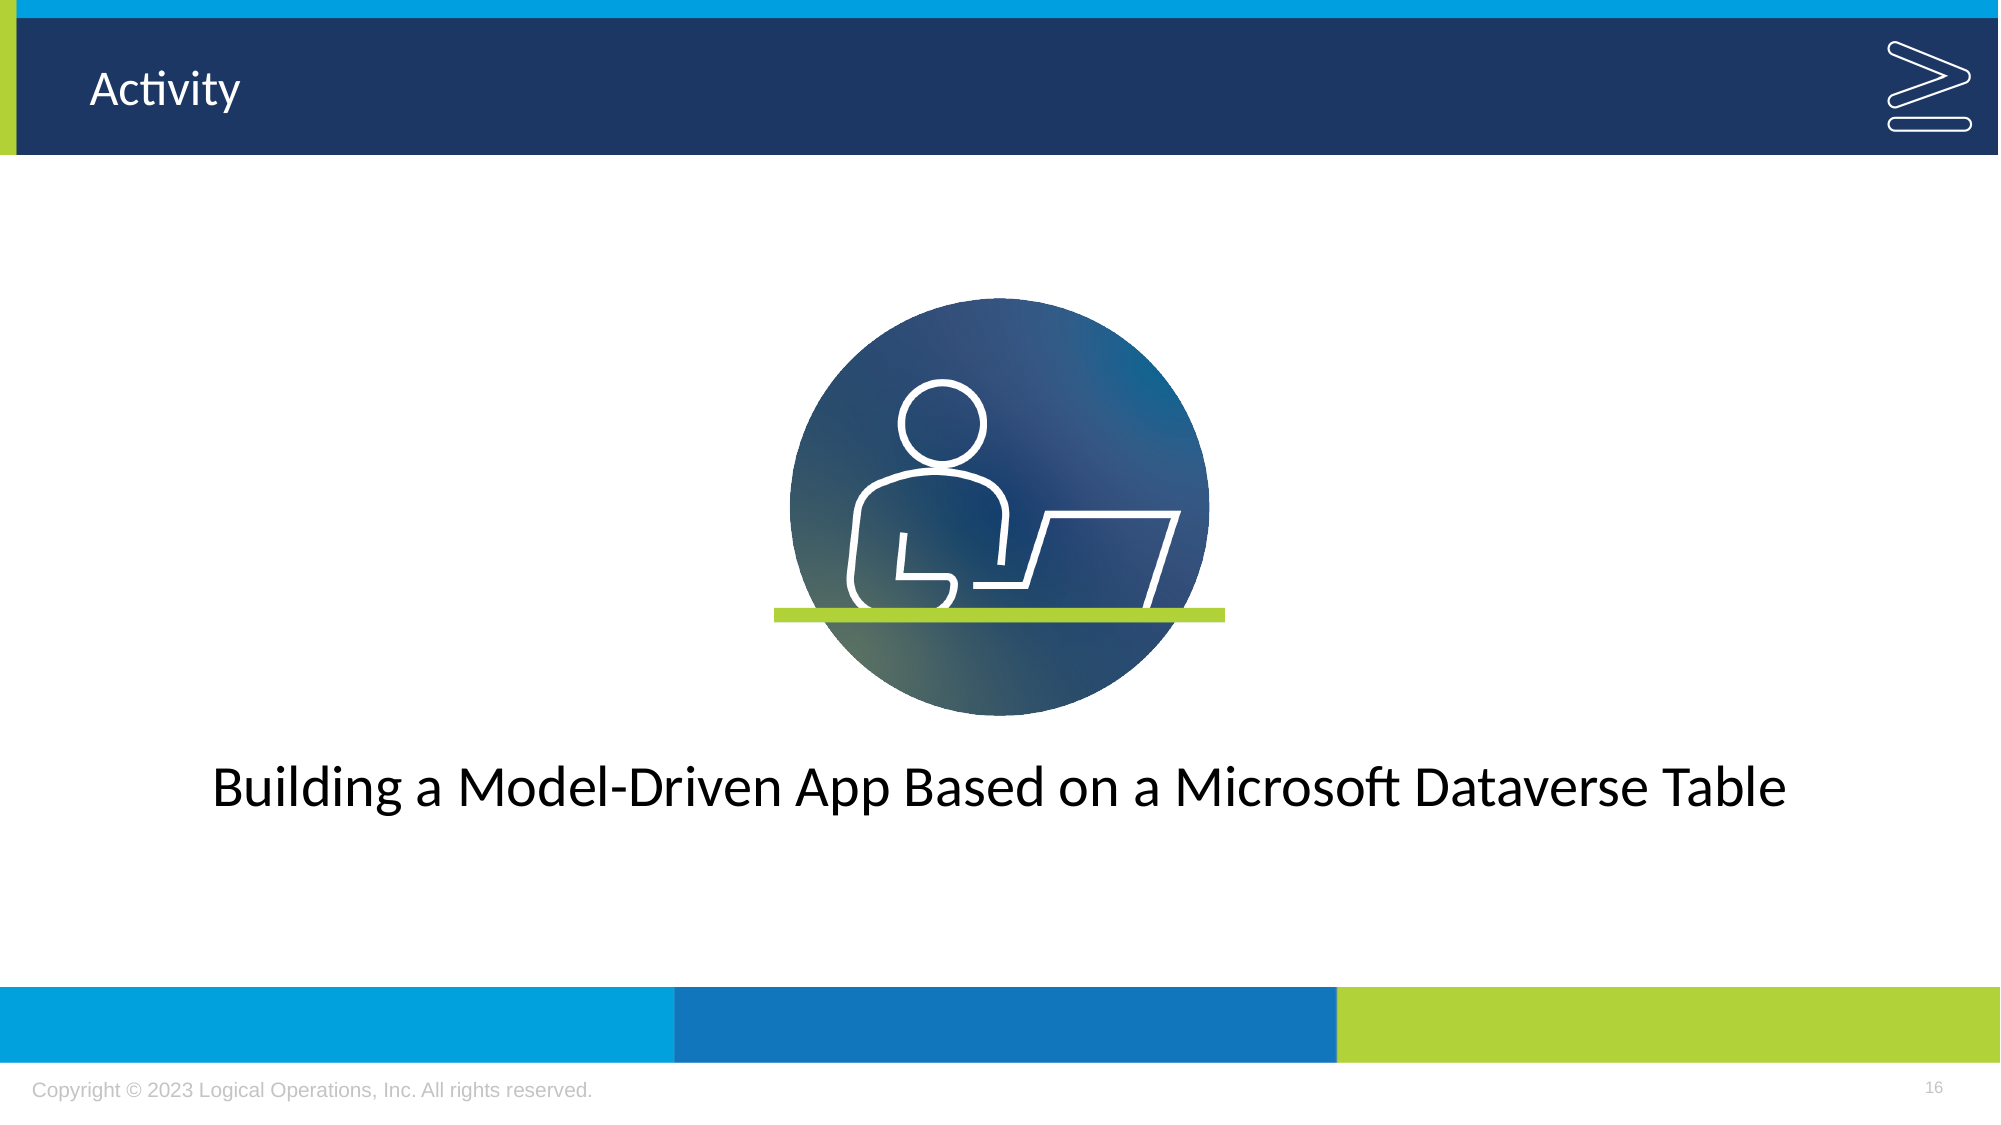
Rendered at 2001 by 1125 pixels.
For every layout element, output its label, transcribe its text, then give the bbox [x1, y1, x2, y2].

picture [674, 987, 2000, 1063]
list Building a Model-Driven App Based on a Microsoft Dataverse Table [125, 740, 1875, 841]
picture [774, 298, 1225, 716]
slide_number 16 [1491, 1057, 1959, 1118]
picture [0, 0, 1998, 155]
